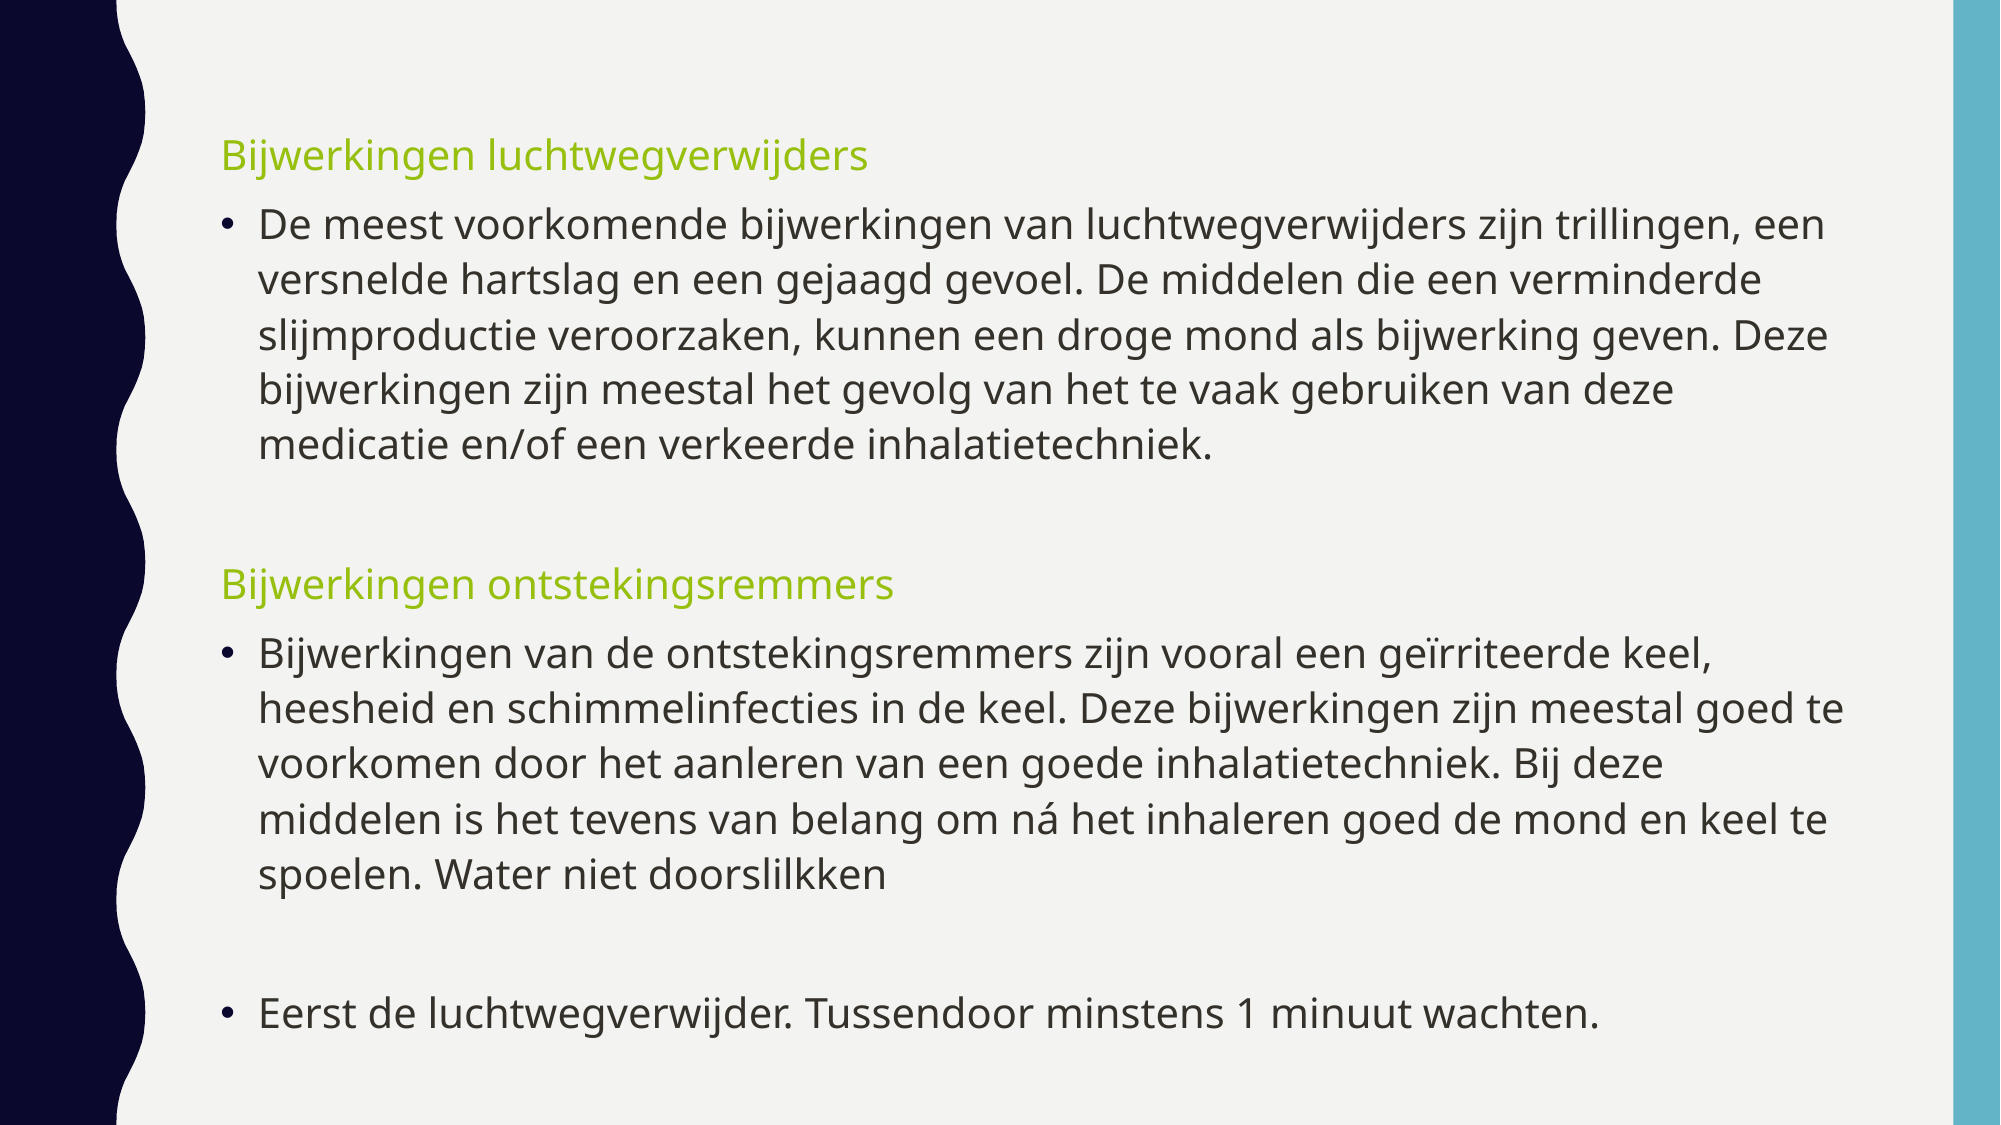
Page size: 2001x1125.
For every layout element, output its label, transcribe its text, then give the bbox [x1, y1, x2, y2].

list Bijwerkingen luchtwegverwijders De meest voorkomende bijwerkingen van luchtwegverwijders zijn trillingen, een versnelde hartslag en een gejaagd gevoel. De middelen die een verminderde slijmproductie veroorzaken, kunnen een droge mond als bijwerking geven. Deze bijwerkingen zijn meestal het gevolg van het te vaak gebruiken van deze medicatie en/of een verkeerde inhalatietechniek. Bijwerkingen ontstekingsremmers Bijwerkingen van de ontstekingsremmers zijn vooral een geïrriteerde keel, heesheid en schimmelinfecties in de keel. Deze bijwerkingen zijn meestal goed te voorkomen door het aanleren van een goede inhalatietechniek. Bij deze middelen is het tevens van belang om ná het inhaleren goed de mond en keel te spoelen. Water niet doorslilkken Eerst de luchtwegverwijder. Tussendoor minstens 1 minuut wachten. [205, 116, 1875, 1125]
